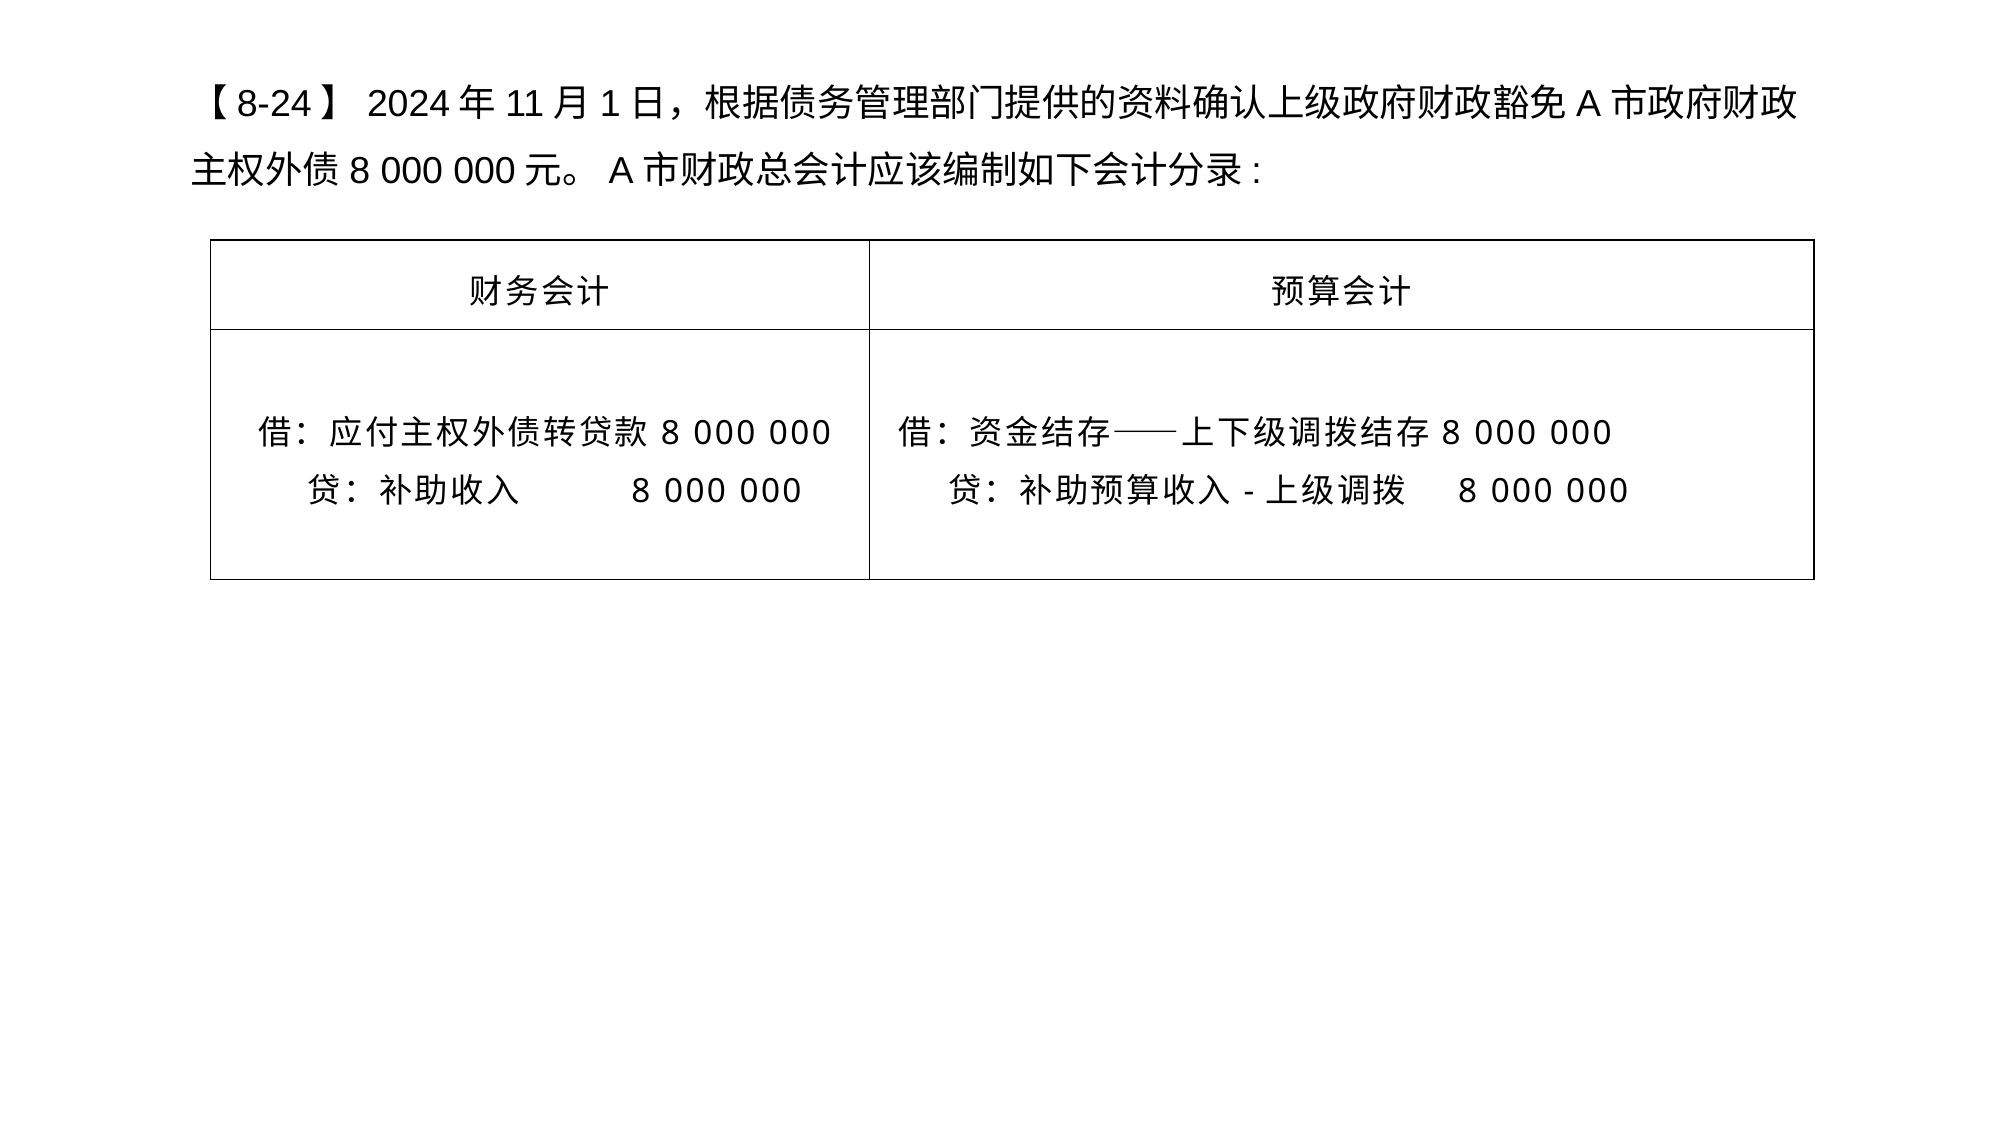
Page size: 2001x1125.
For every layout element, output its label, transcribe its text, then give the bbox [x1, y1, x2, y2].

table_header 财务会计 [211, 241, 869, 329]
text_box 【8-24】2024年11月1日，根据债务管理部门提供的资料确认上级政府财政豁免A市政府财政主权外债8 000 000元。A市财政总会计应该编制如下会计分录: [175, 48, 1849, 257]
table_cell 借：资金结存――上下级调拨结存8 000 000 贷：补助预算收入-上级调拨 8 000 000 [870, 330, 1813, 579]
table_header 预算会计 [870, 241, 1813, 329]
table_cell 借：应付主权外债转贷款8 000 000 贷：补助收入 8 000 000 [211, 330, 869, 579]
